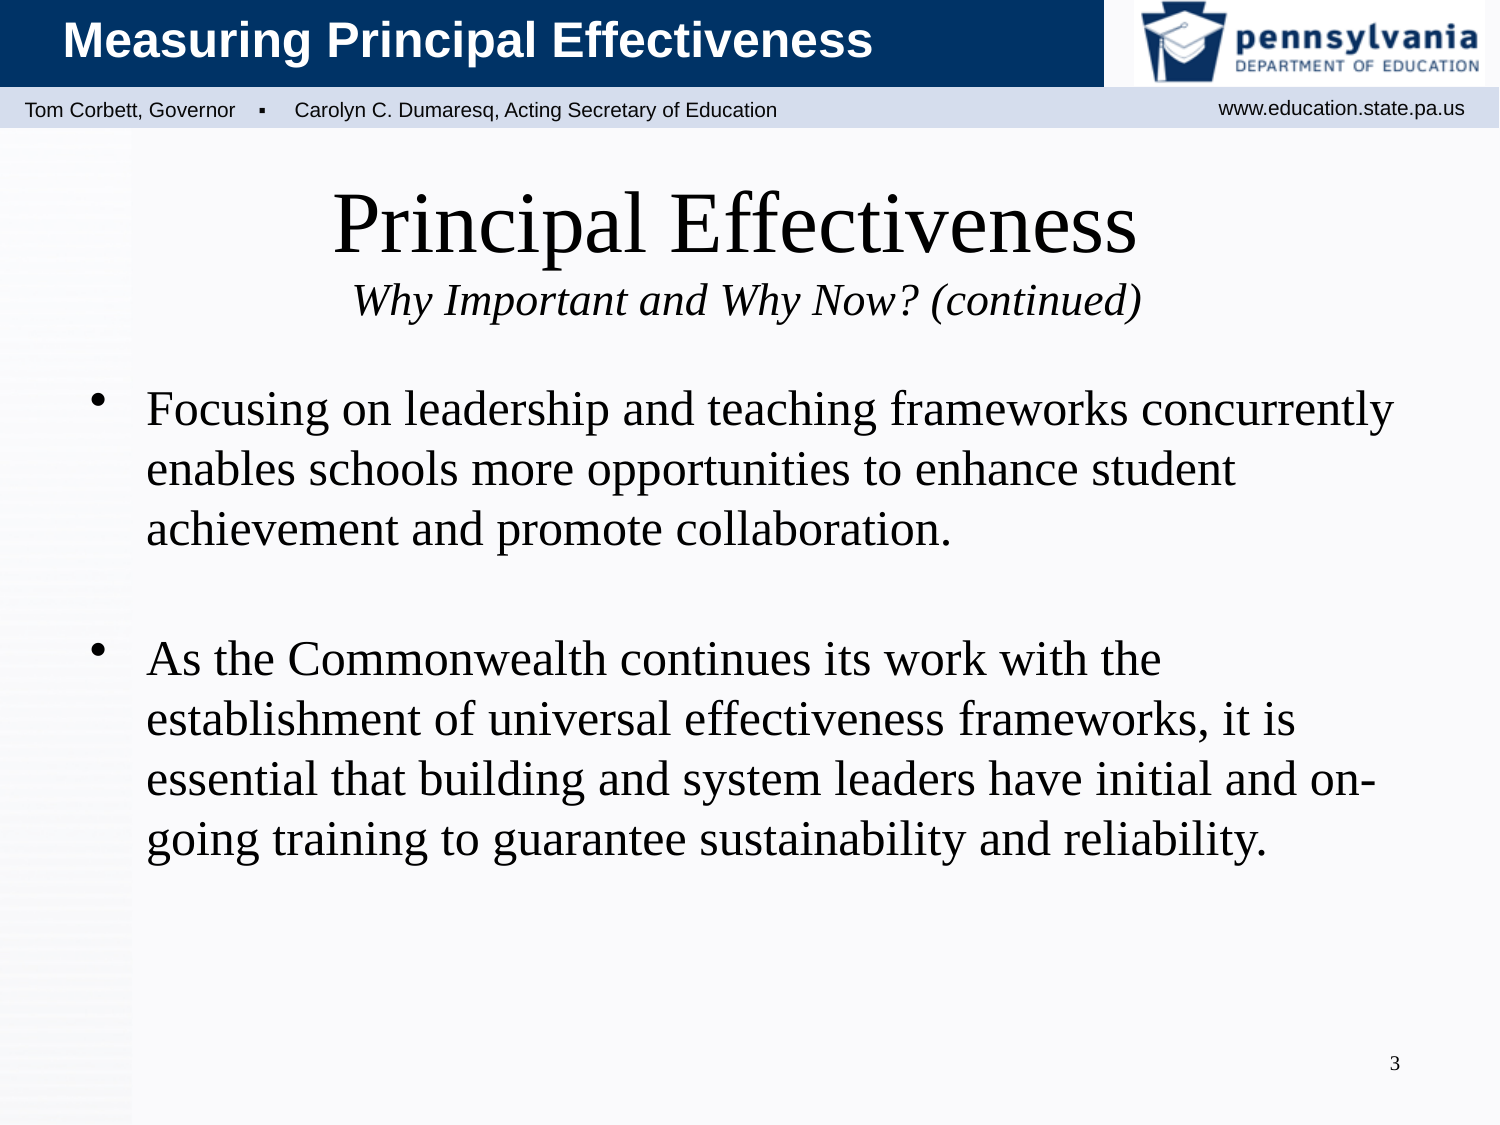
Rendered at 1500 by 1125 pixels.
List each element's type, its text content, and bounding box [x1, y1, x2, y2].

text_box 3 [1374, 1042, 1425, 1103]
list Focusing on leadership and teaching frameworks concurrently enables schools more opportunities to enhance student achievement and promote collaboration. As the Commonwealth continues its work with the establishment of universal effectiveness frameworks, it is essential that building and system leaders have initial and on-going training to guarantee sustainability and reliability. [75, 367, 1443, 959]
picture [0, 0, 1500, 1125]
title Principal Effectiveness Why Important and Why Now? (continued) [32, 157, 1462, 338]
